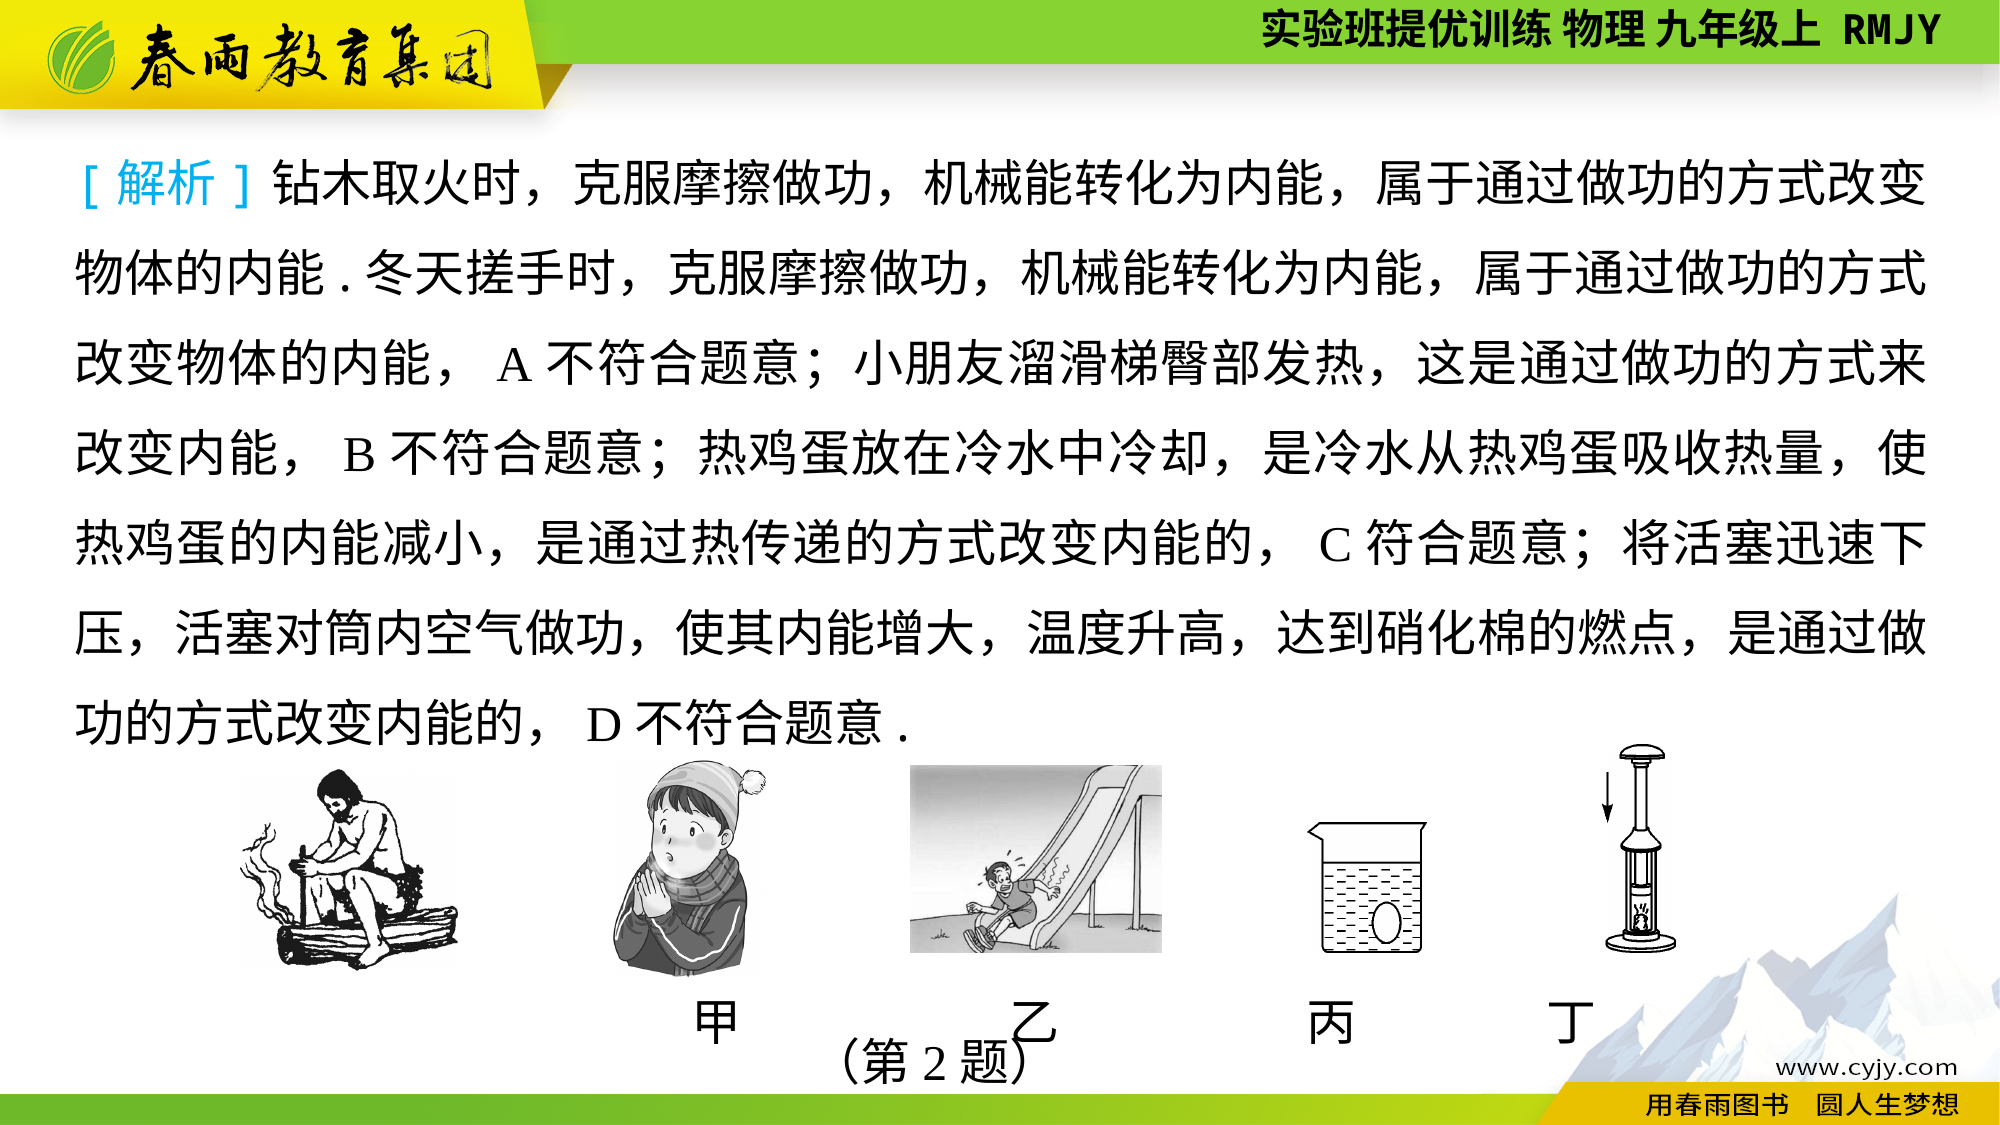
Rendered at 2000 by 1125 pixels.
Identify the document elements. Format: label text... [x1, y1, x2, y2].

picture [0, 0, 2000, 1125]
text_box 甲 乙 丙 丁 [676, 952, 1764, 1058]
list [解析]钻木取火时，克服摩擦做功，机械能转化为内能，属于通过做功的方式改变物体的内能.冬天搓手时，克服摩擦做功，机械能转化为内能，属于通过做功的方式改变物体的内能，A不符合题意；小朋友溜滑梯臀部发热，这是通过做功的方式来改变内能，B不符合题意；热鸡蛋放在冷水中冷却，是冷水从热鸡蛋吸收热量，使热鸡蛋的内能减小，是通过热传递的方式改变内能的，C符合题意；将活塞迅速下压，活塞对筒内空气做功，使其内能增大，温度升高，达到硝化棉的燃点，是通过做功的方式改变内能的，D不符合题意. [59, 113, 1944, 765]
text_box （第2题） [795, 1023, 1074, 1098]
